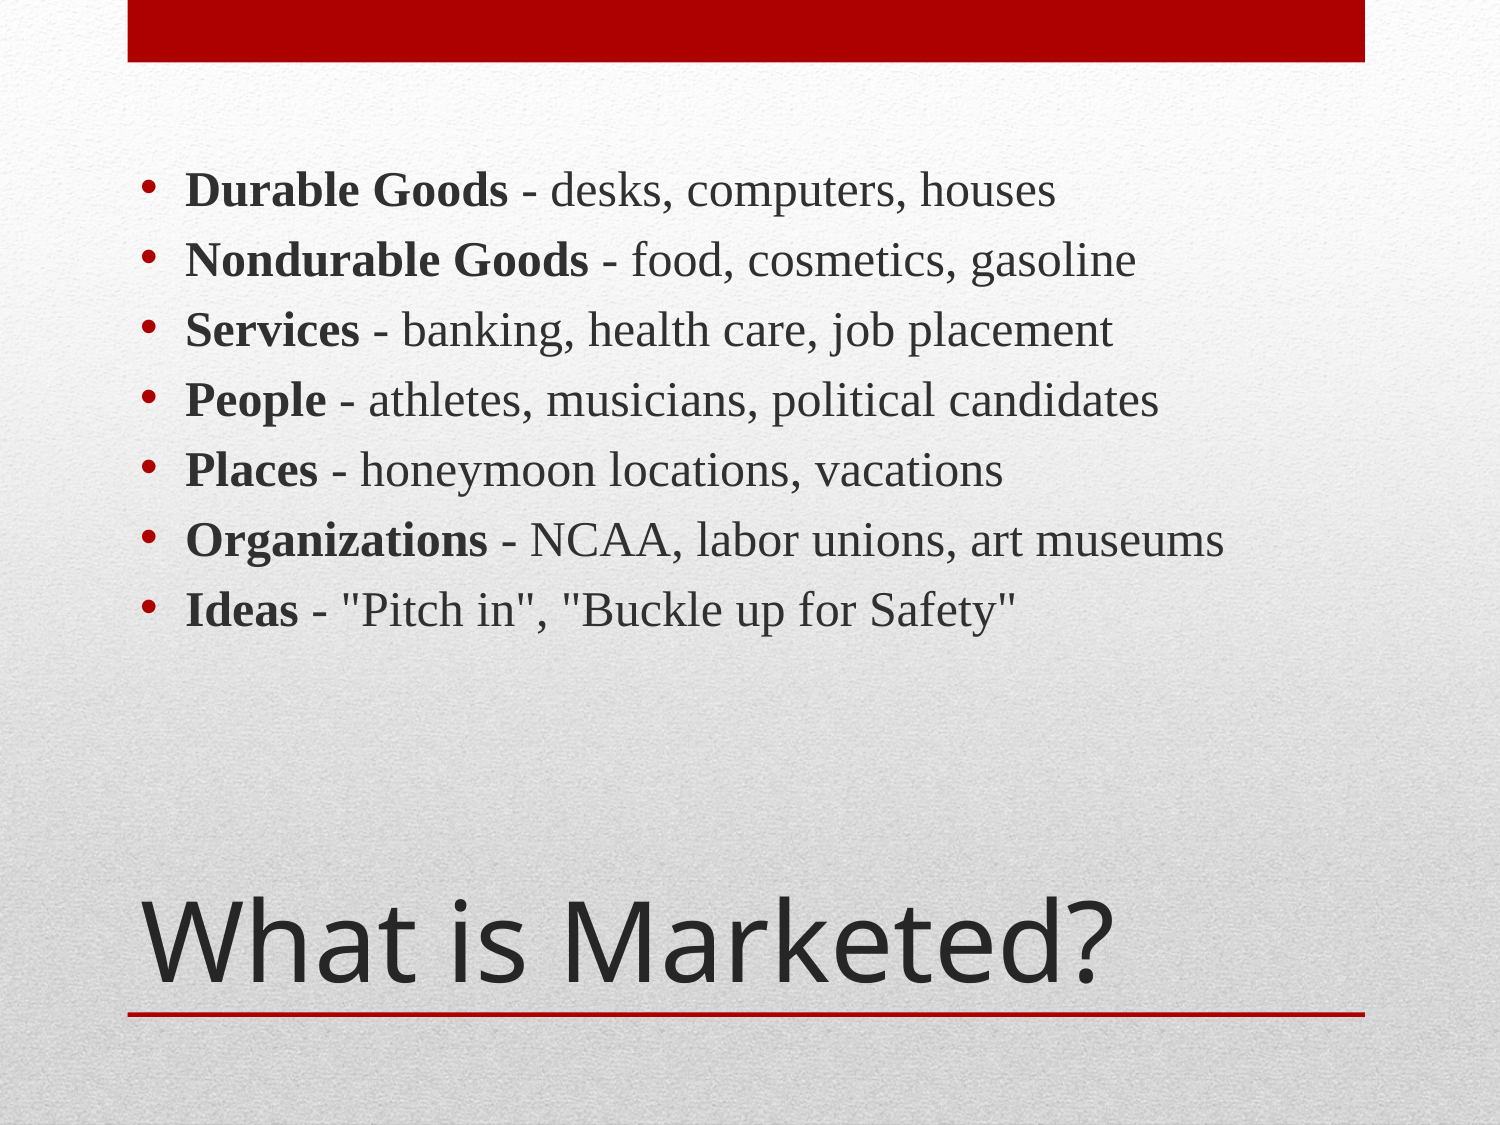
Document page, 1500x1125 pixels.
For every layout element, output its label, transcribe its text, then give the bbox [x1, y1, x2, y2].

title What is Marketed? [125, 750, 1238, 1013]
list Durable Goods - desks, computers, houses Nondurable Goods - food, cosmetics, gasoline Services - banking, health care, job placement People - athletes, musicians, political candidates Places - honeymoon locations, vacations Organizations - NCAA, labor unions, art museums Ideas - "Pitch in", "Buckle up for Safety" [125, 112, 1363, 750]
